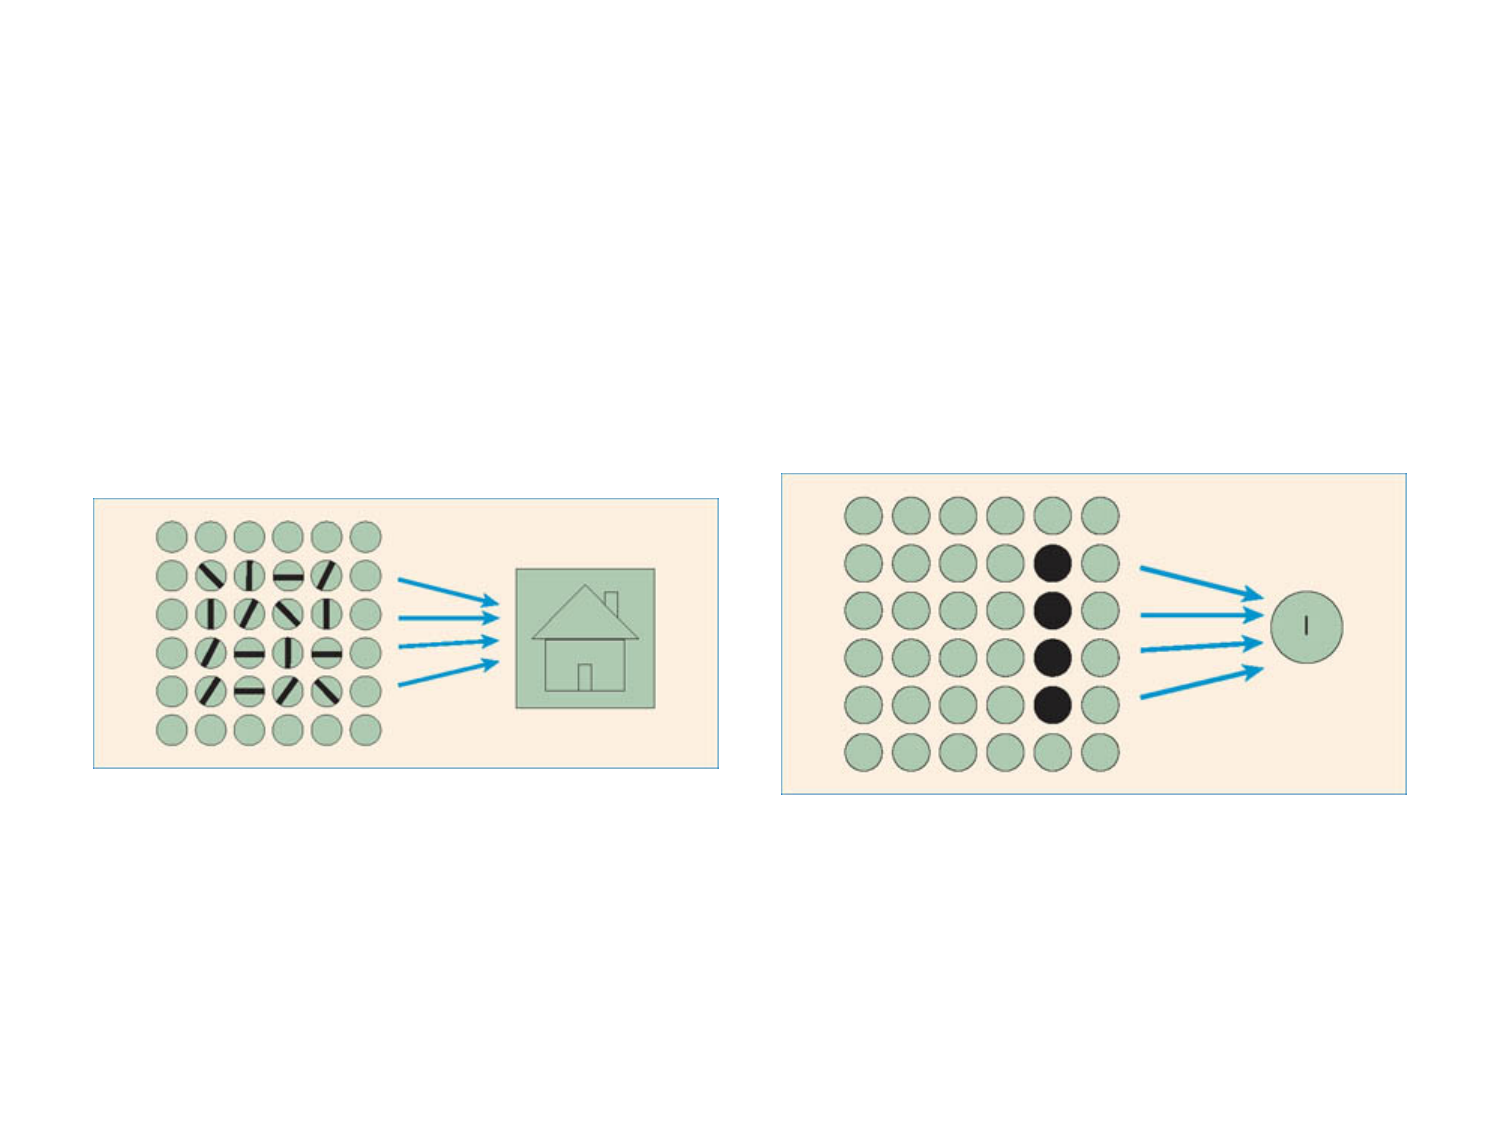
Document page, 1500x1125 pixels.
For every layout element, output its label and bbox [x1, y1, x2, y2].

list [93, 498, 720, 769]
list [780, 472, 1407, 795]
